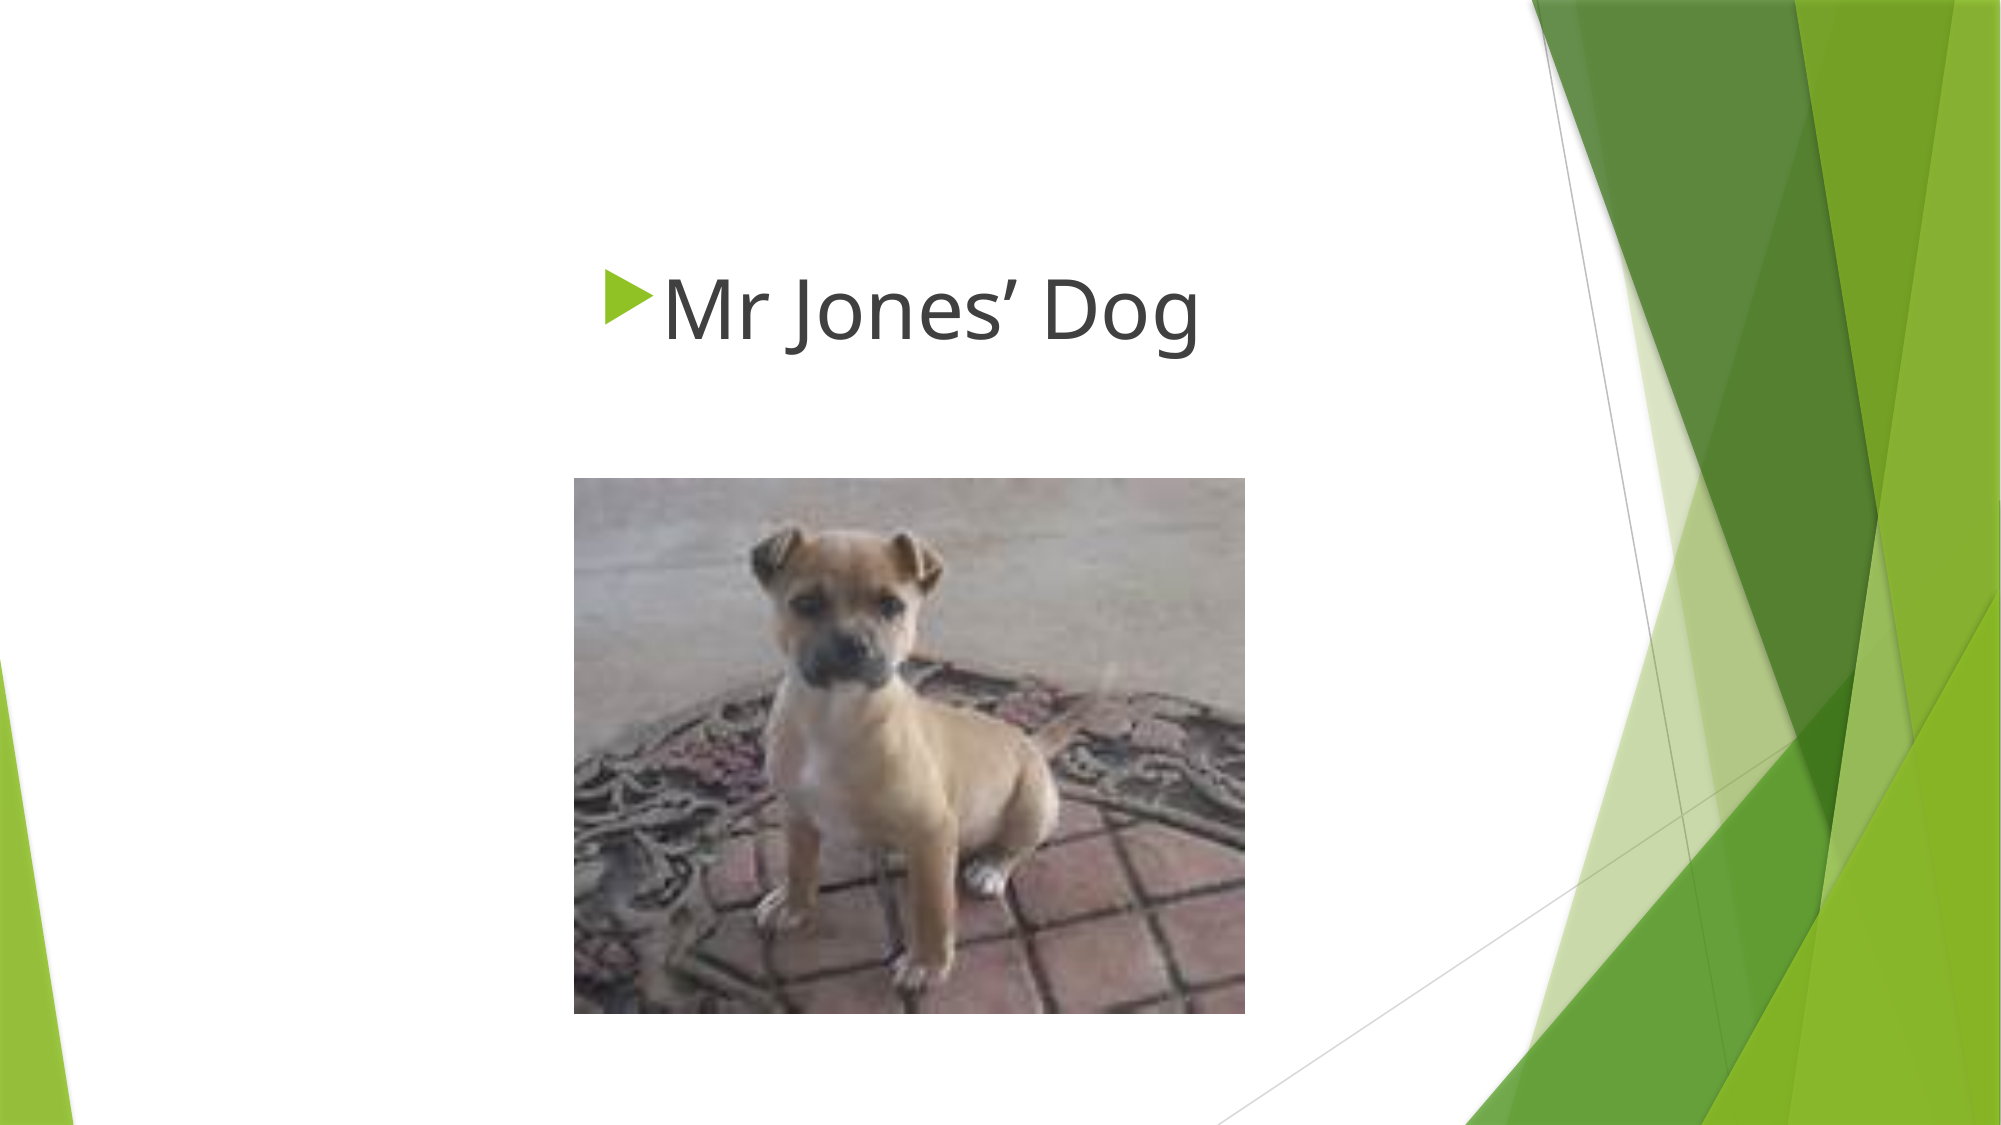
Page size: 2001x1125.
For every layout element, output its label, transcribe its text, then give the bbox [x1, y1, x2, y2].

text_box Mr Jones’ Dog [584, 248, 1262, 328]
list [574, 478, 1246, 1015]
